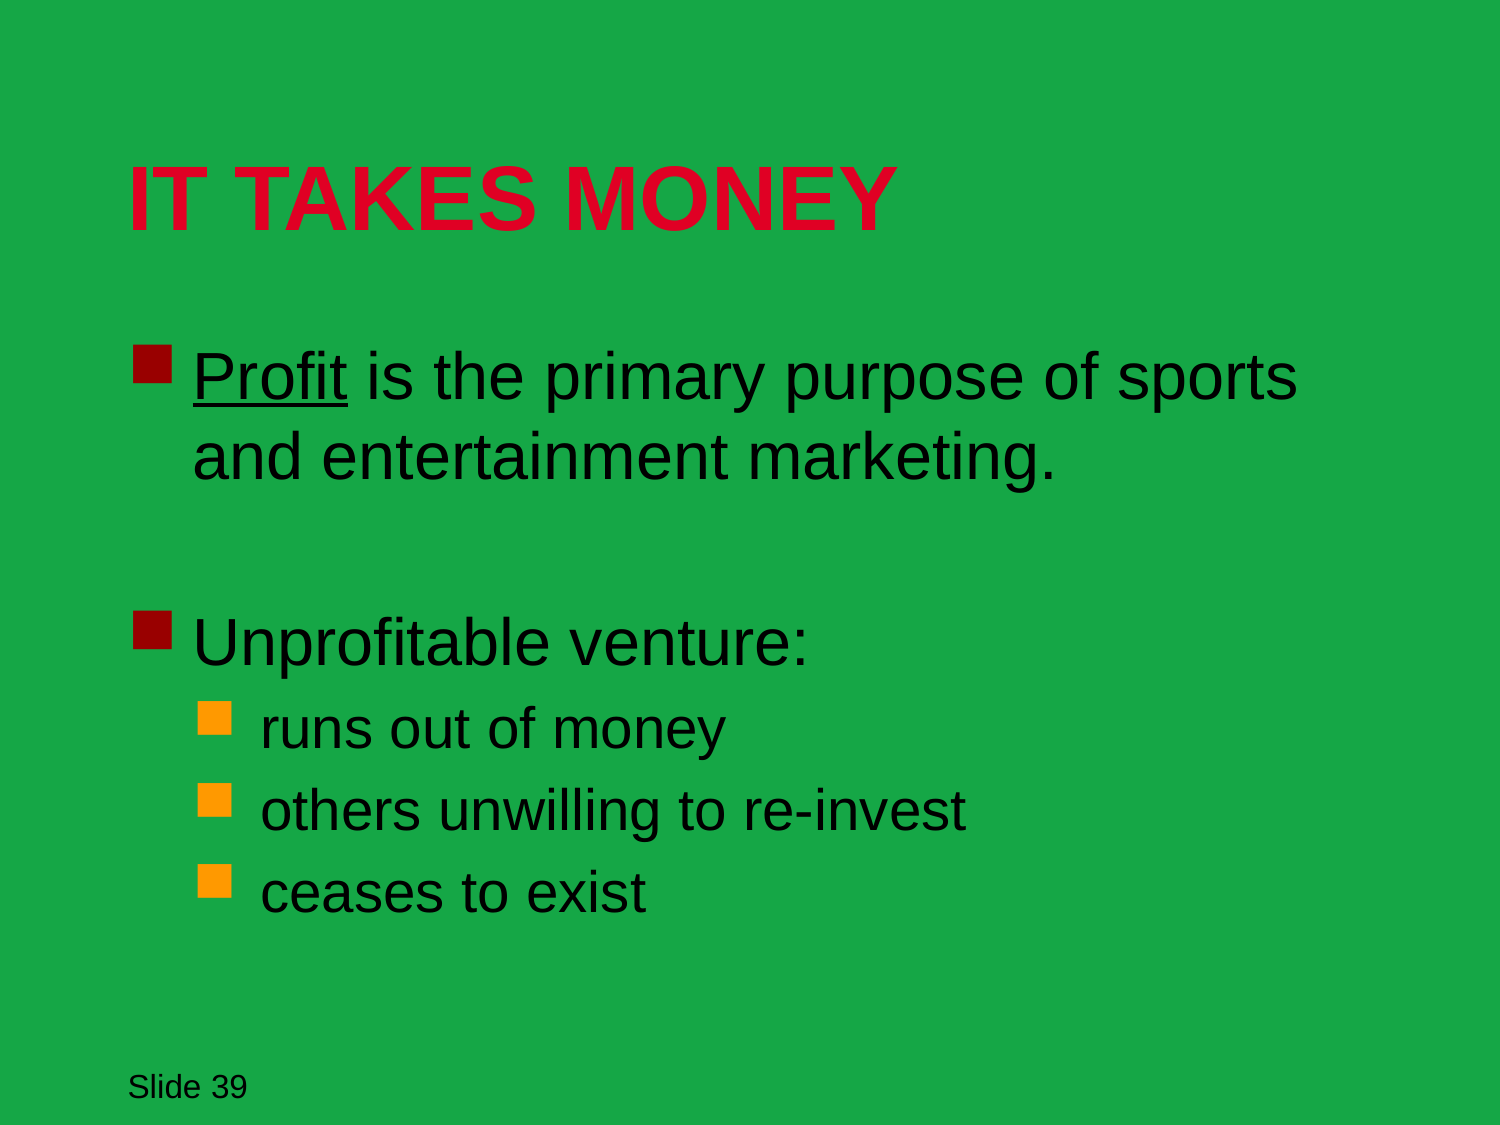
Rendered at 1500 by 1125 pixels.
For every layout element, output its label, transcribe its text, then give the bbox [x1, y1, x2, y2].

title IT TAKES MONEY [112, 99, 1388, 288]
list Profit is the primary purpose of sports and entertainment marketing. Unprofitable venture: runs out of money others unwilling to re-invest ceases to exist [112, 324, 1388, 975]
slide_number Slide 39 [112, 1037, 425, 1113]
